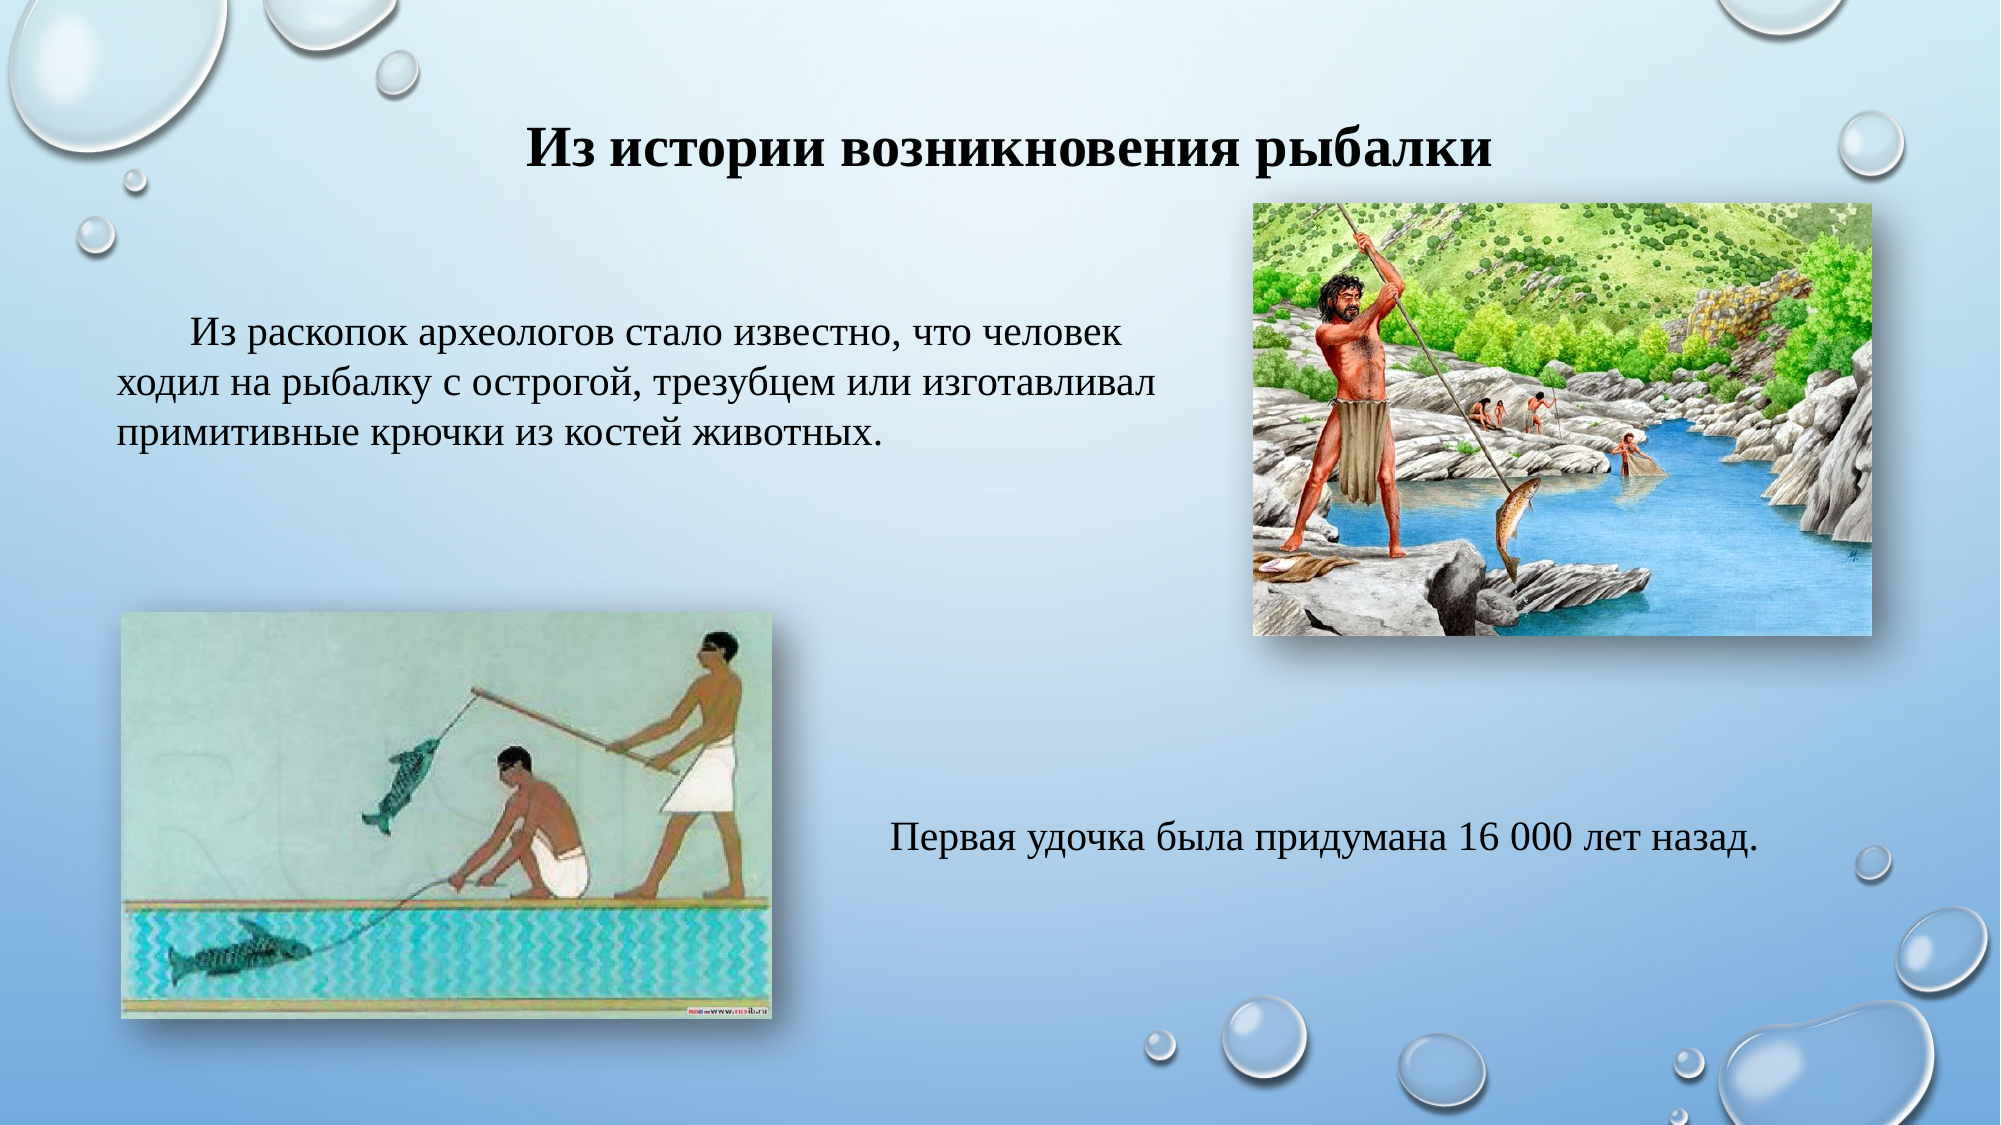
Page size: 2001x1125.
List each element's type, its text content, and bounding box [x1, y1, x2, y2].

picture [0, 0, 2000, 1125]
text_box Из истории возникновения рыбалки [358, 65, 1586, 186]
text_box Из раскопок археологов стало известно, что человек ходил на рыбалку с острогой, трезубцем или изготавливал примитивные крючки из костей животных. [101, 296, 1204, 461]
text_box Первая удочка была придумана 16 000 лет назад. [875, 801, 1786, 867]
